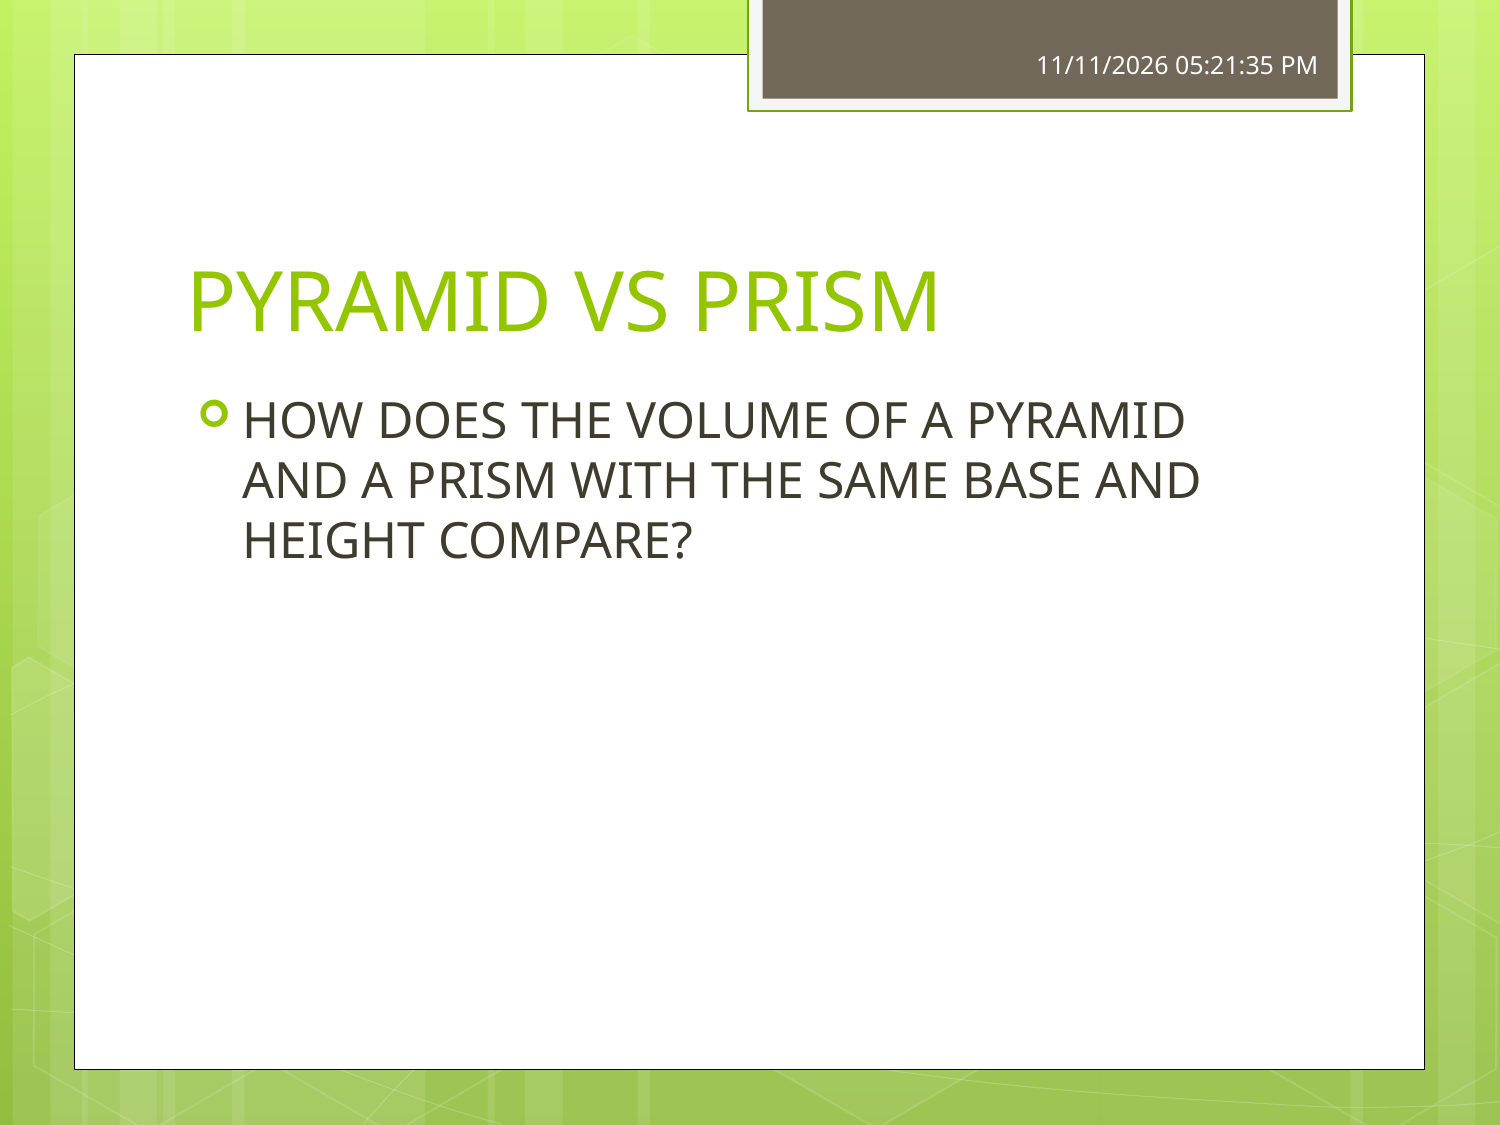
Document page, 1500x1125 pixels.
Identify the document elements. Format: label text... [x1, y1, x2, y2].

title PYRAMID VS PRISM [171, 168, 1324, 357]
list HOW DOES THE VOLUME OF A PYRAMID AND A PRISM WITH THE SAME BASE AND HEIGHT COMPARE? [171, 381, 1283, 957]
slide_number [983, 36, 1334, 97]
